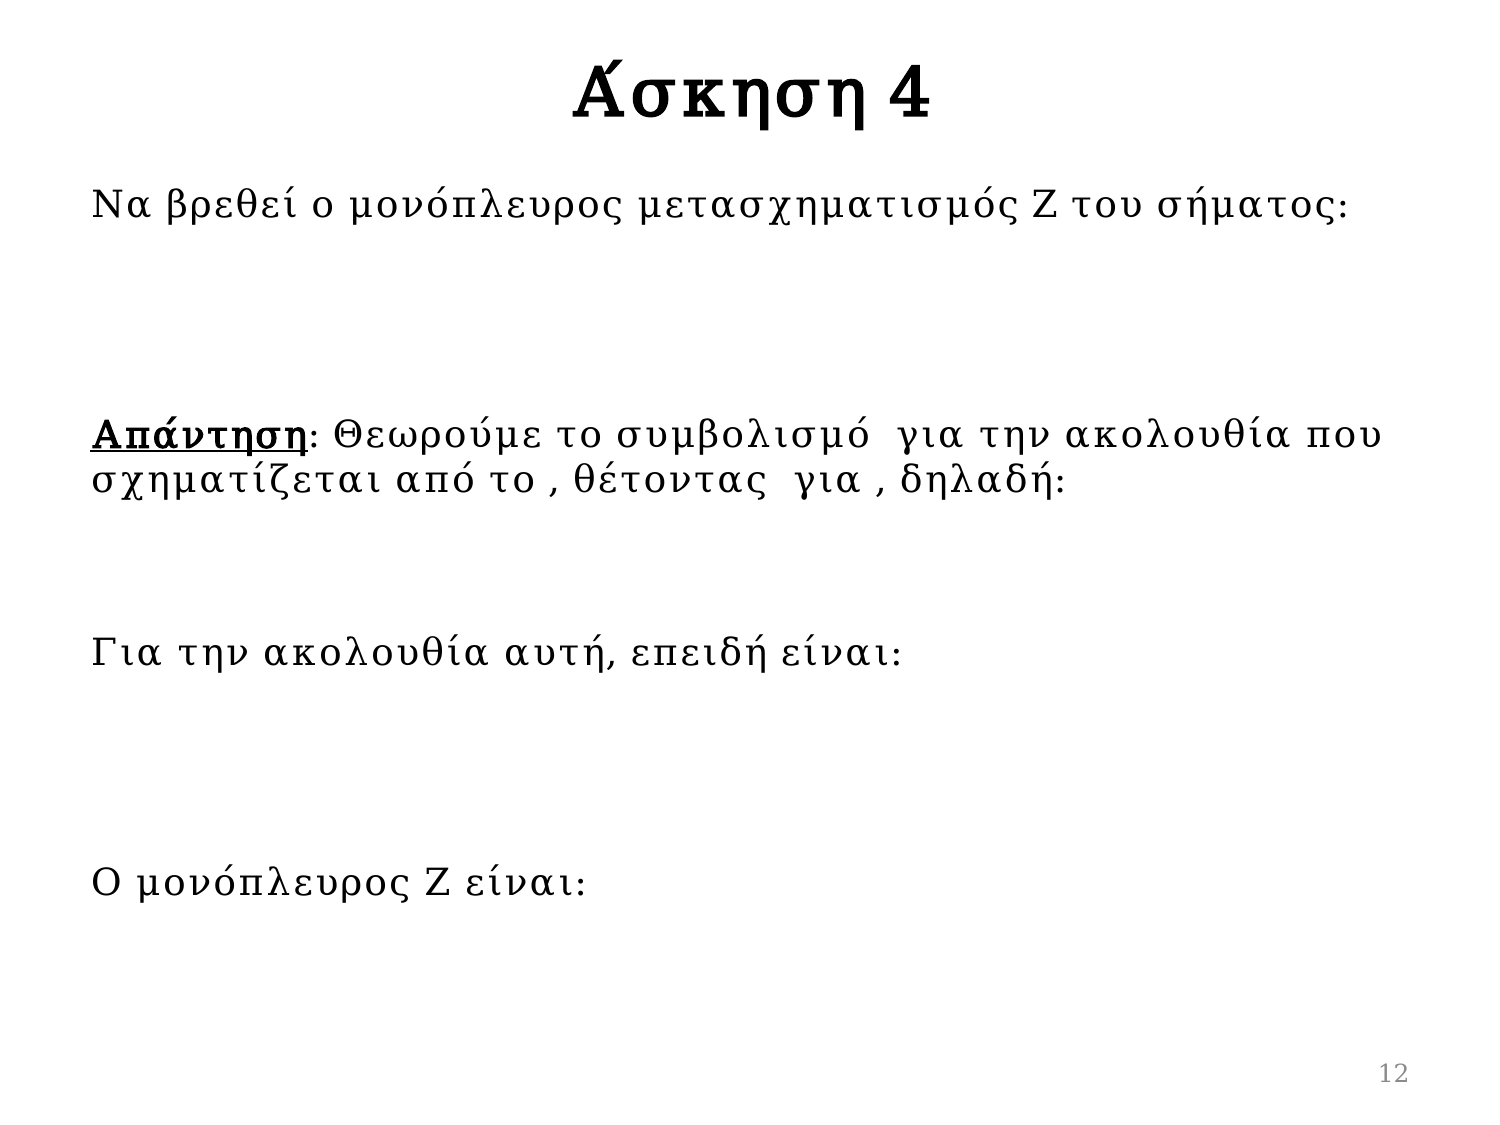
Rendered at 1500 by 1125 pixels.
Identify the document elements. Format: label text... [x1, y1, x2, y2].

title Άσκηση 4 [75, 19, 1425, 159]
slide_number 12 [1222, 1042, 1425, 1103]
